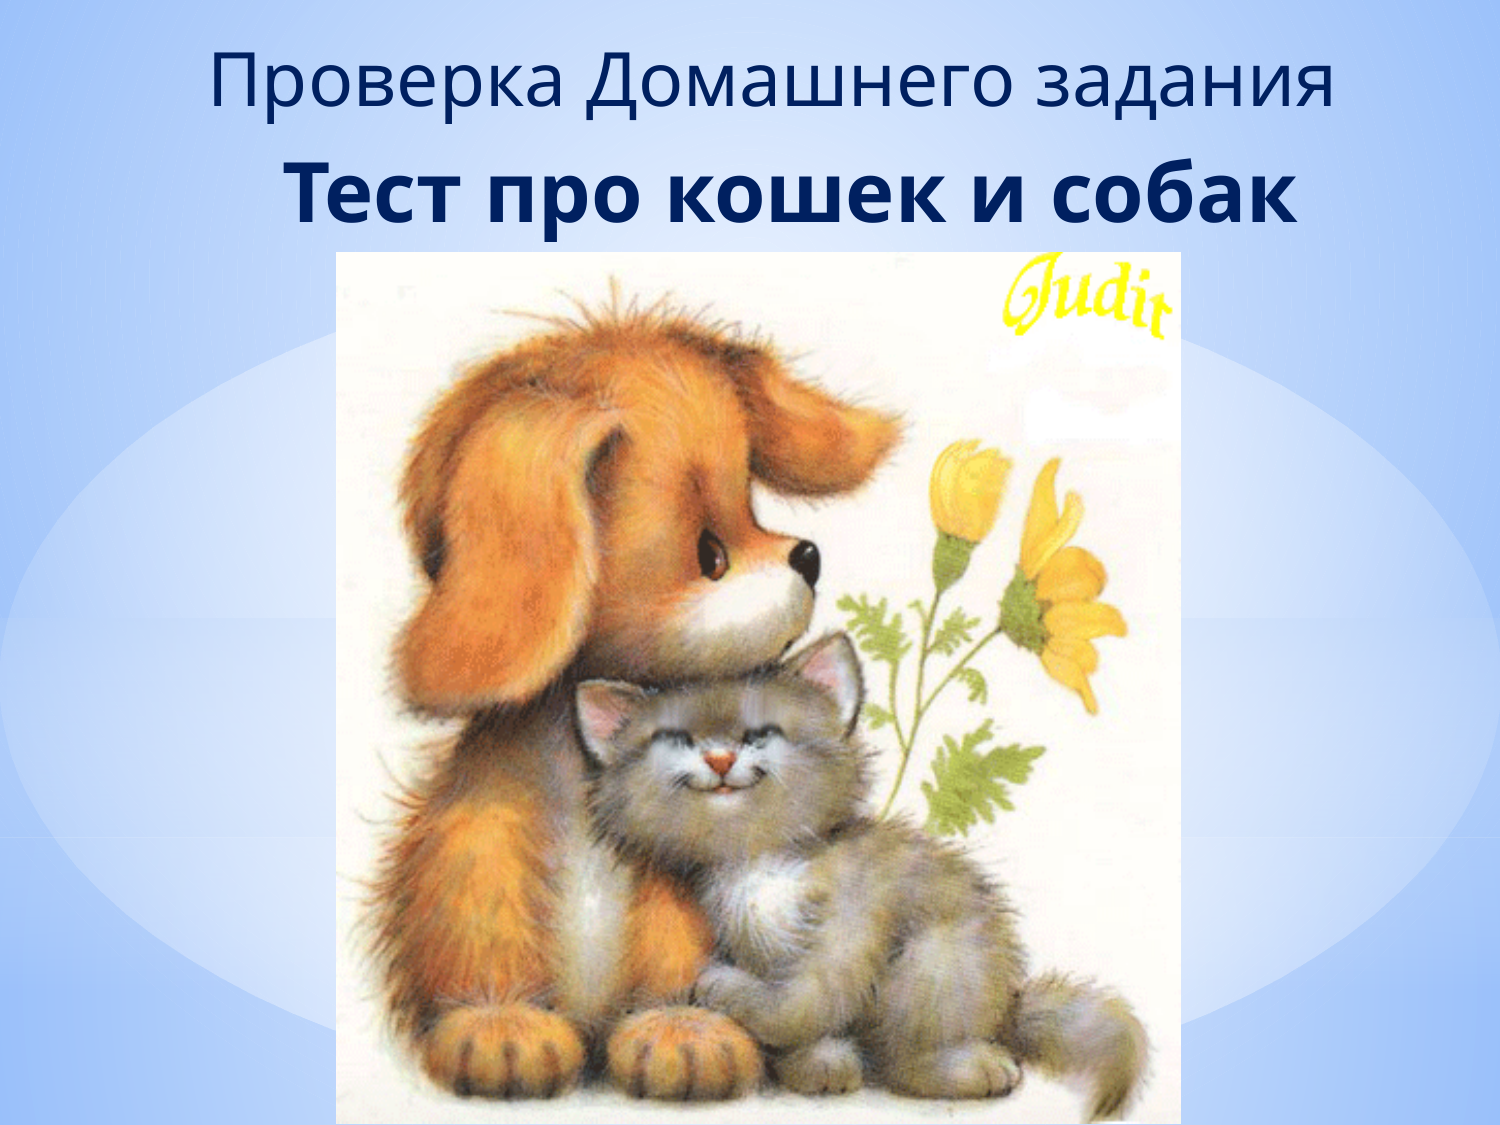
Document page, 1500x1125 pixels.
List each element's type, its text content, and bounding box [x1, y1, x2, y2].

text_box Тест про кошек и собак [267, 131, 1314, 246]
picture [336, 252, 1181, 1124]
text_box Проверка Домашнего задания [149, 30, 1396, 131]
